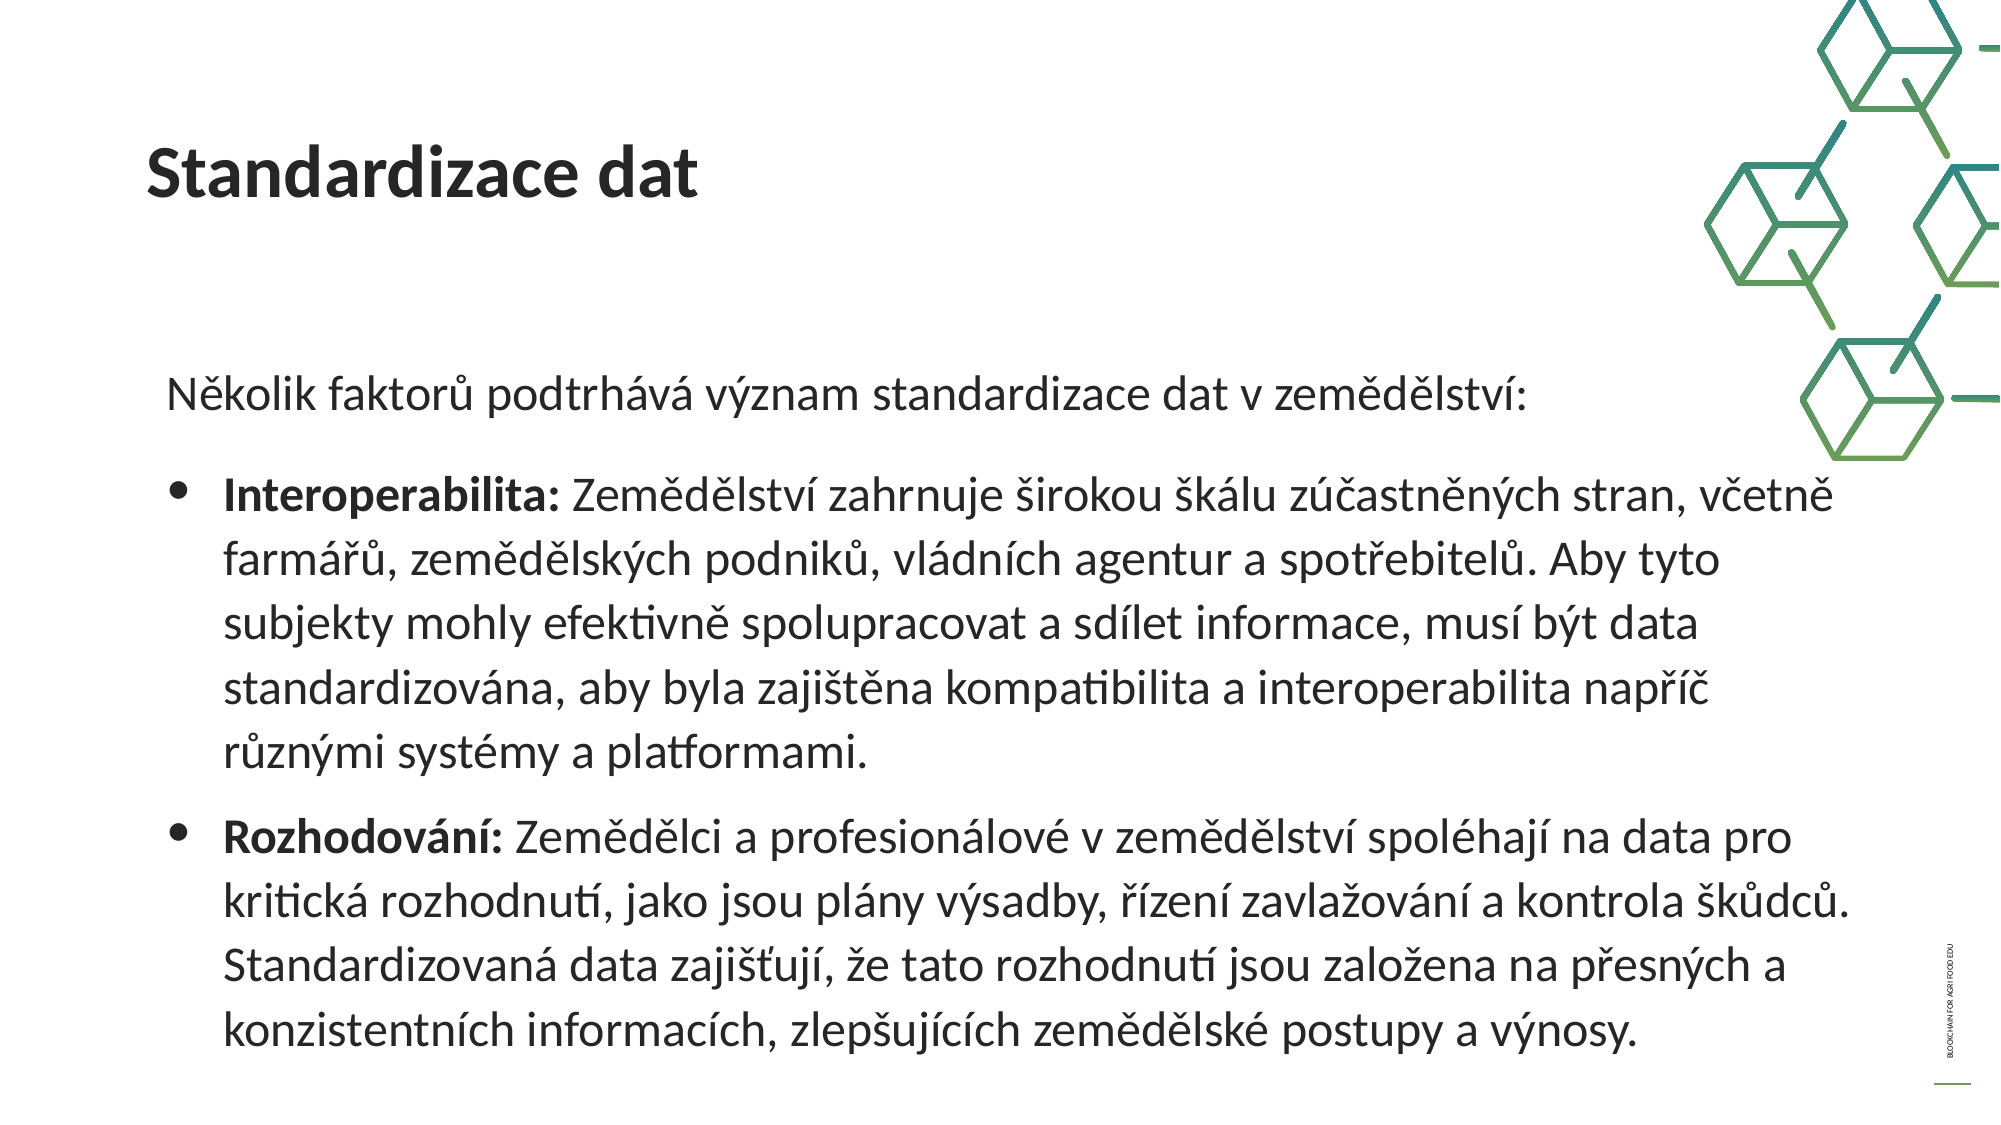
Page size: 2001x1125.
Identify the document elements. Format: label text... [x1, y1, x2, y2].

list Několik faktorů podtrhává význam standardizace dat v zemědělství: Interoperabilita: Zemědělství zahrnuje širokou škálu zúčastněných stran, včetně farmářů, zemědělských podniků, vládních agentur a spotřebitelů. Aby tyto subjekty mohly efektivně spolupracovat a sdílet informace, musí být data standardizována, aby byla zajištěna kompatibilita a interoperabilita napříč různými systémy a platformami. Rozhodování: Zemědělci a profesionálové v zemědělství spoléhají na data pro kritická rozhodnutí, jako jsou plány výsadby, řízení zavlažování a kontrola škůdců. Standardizovaná data zajišťují, že tato rozhodnutí jsou založena na přesných a konzistentních informacích, zlepšujících zemědělské postupy a výnosy. [151, 348, 1890, 980]
list Standardizace dat [130, 124, 1698, 337]
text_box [1703, 0, 2000, 462]
